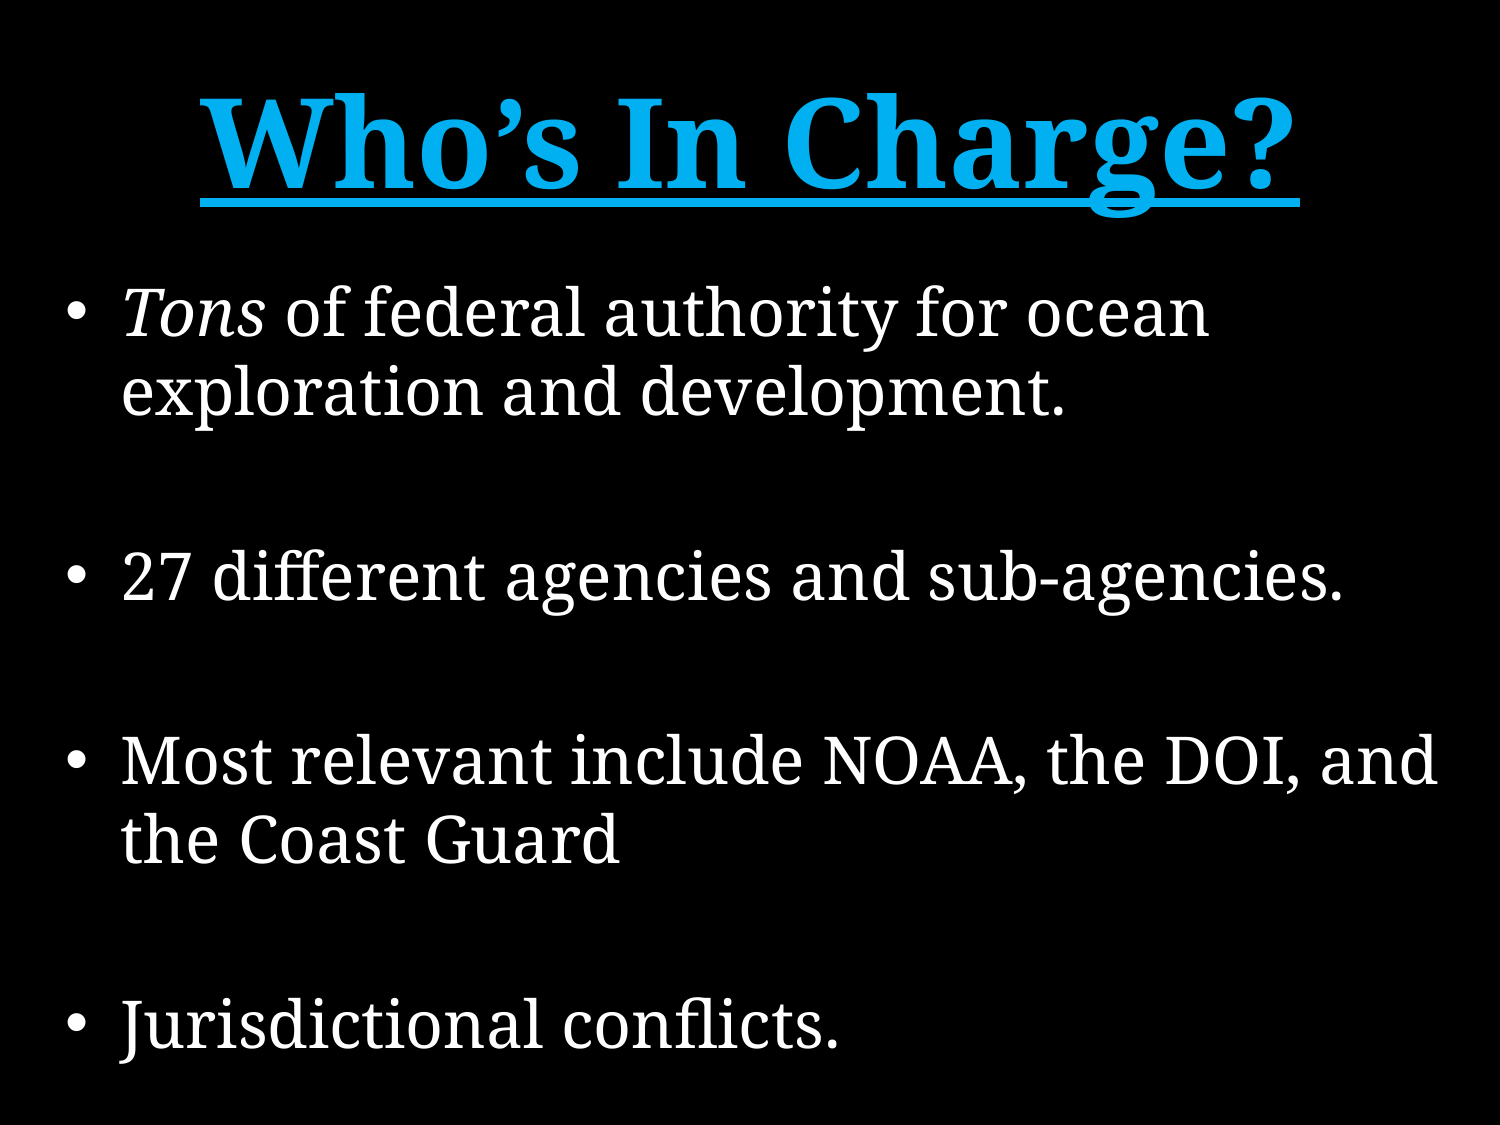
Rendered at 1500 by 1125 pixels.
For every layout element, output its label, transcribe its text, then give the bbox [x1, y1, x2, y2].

list Tons of federal authority for ocean exploration and development. 27 different agencies and sub-agencies. Most relevant include NOAA, the DOI, and the Coast Guard Jurisdictional conflicts. [50, 262, 1463, 1075]
title Who’s In Charge? [75, 45, 1425, 233]
